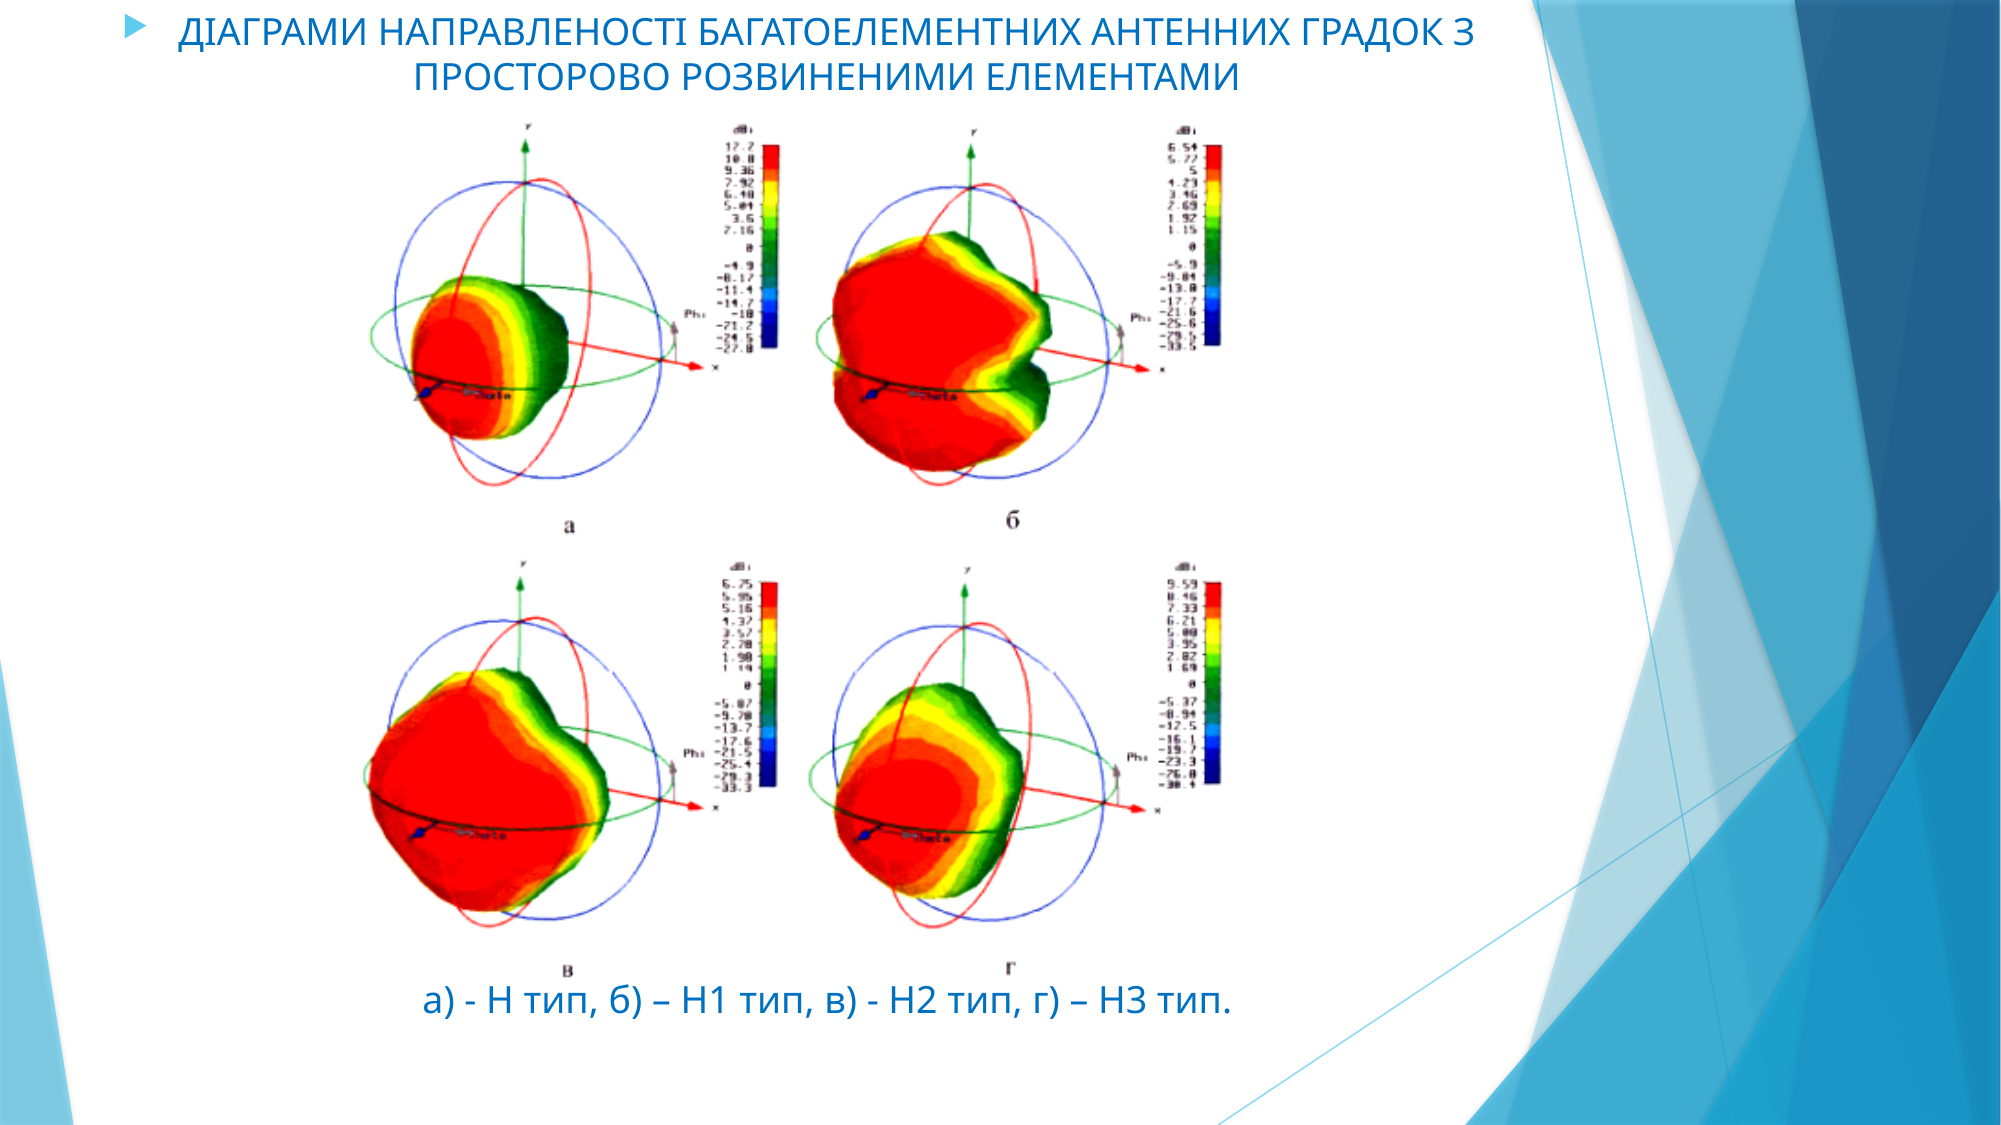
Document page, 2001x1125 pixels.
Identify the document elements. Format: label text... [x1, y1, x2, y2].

text_box а) - Н тип, б) – H1 тип, в) - Н2 тип, г) – Н3 тип. [327, 968, 1328, 1029]
picture [351, 101, 1237, 982]
list Діаграми направленості багатоелементних антенних градок з просторово розвиненими елементами [16, 0, 1581, 115]
